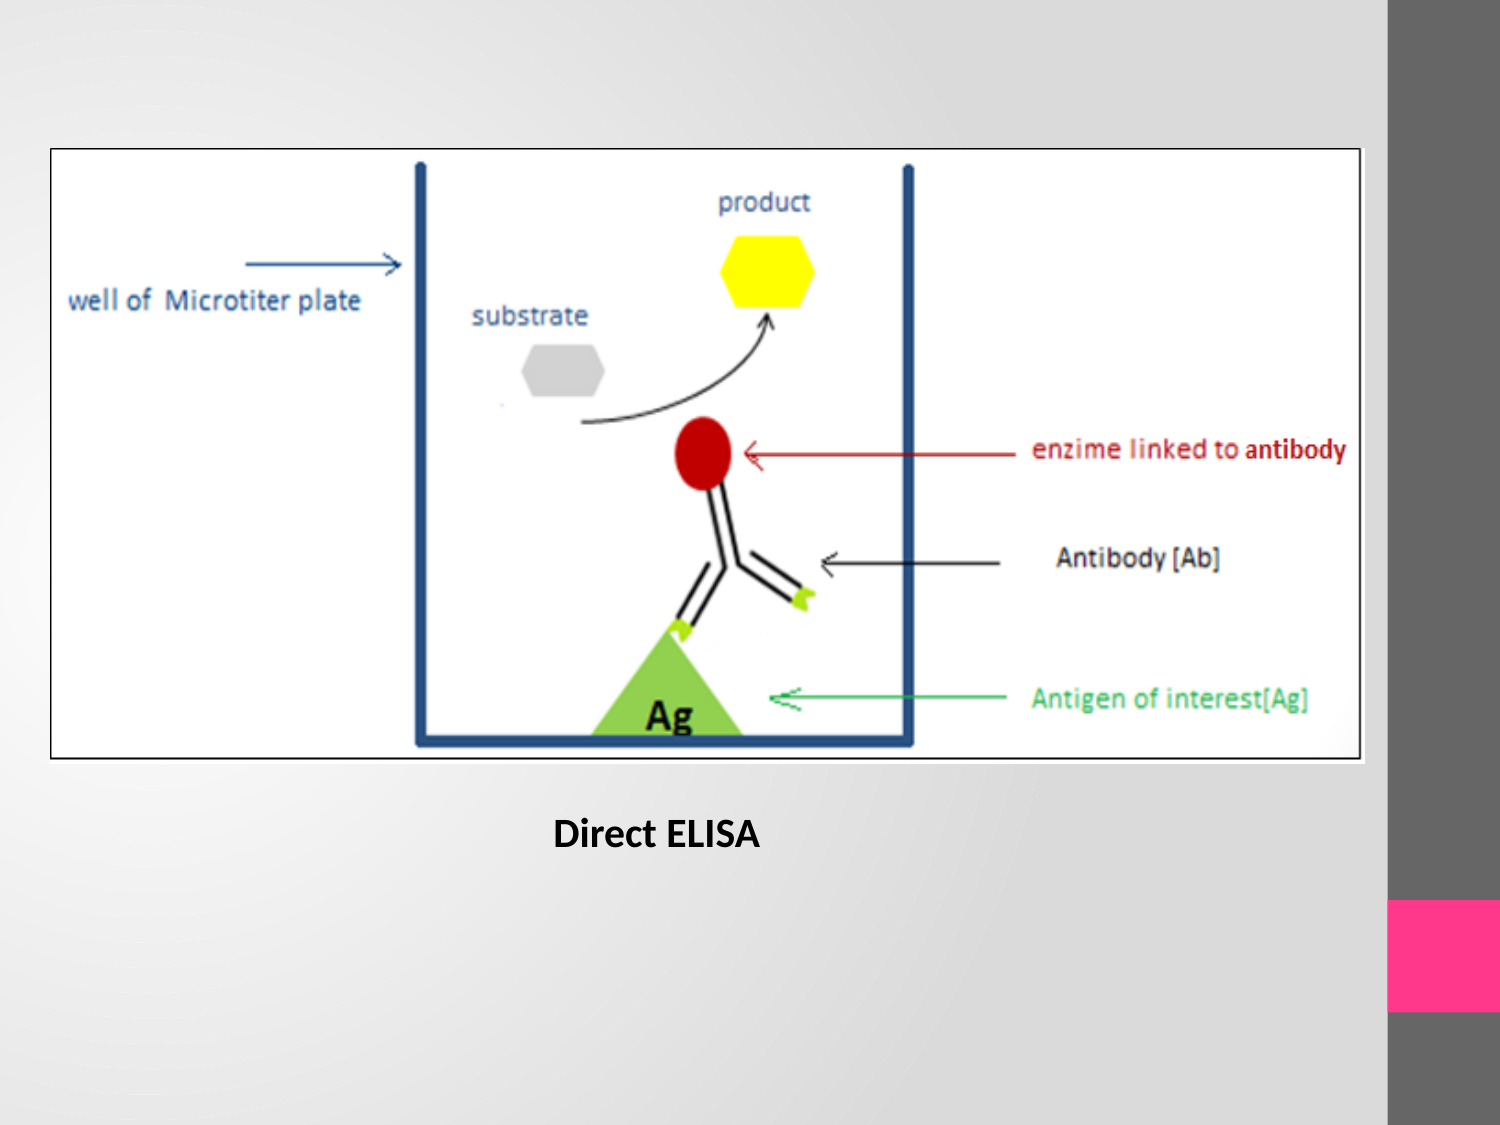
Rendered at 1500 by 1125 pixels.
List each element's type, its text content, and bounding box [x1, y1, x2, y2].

text_box Direct ELISA [538, 798, 776, 864]
picture [49, 148, 1365, 764]
